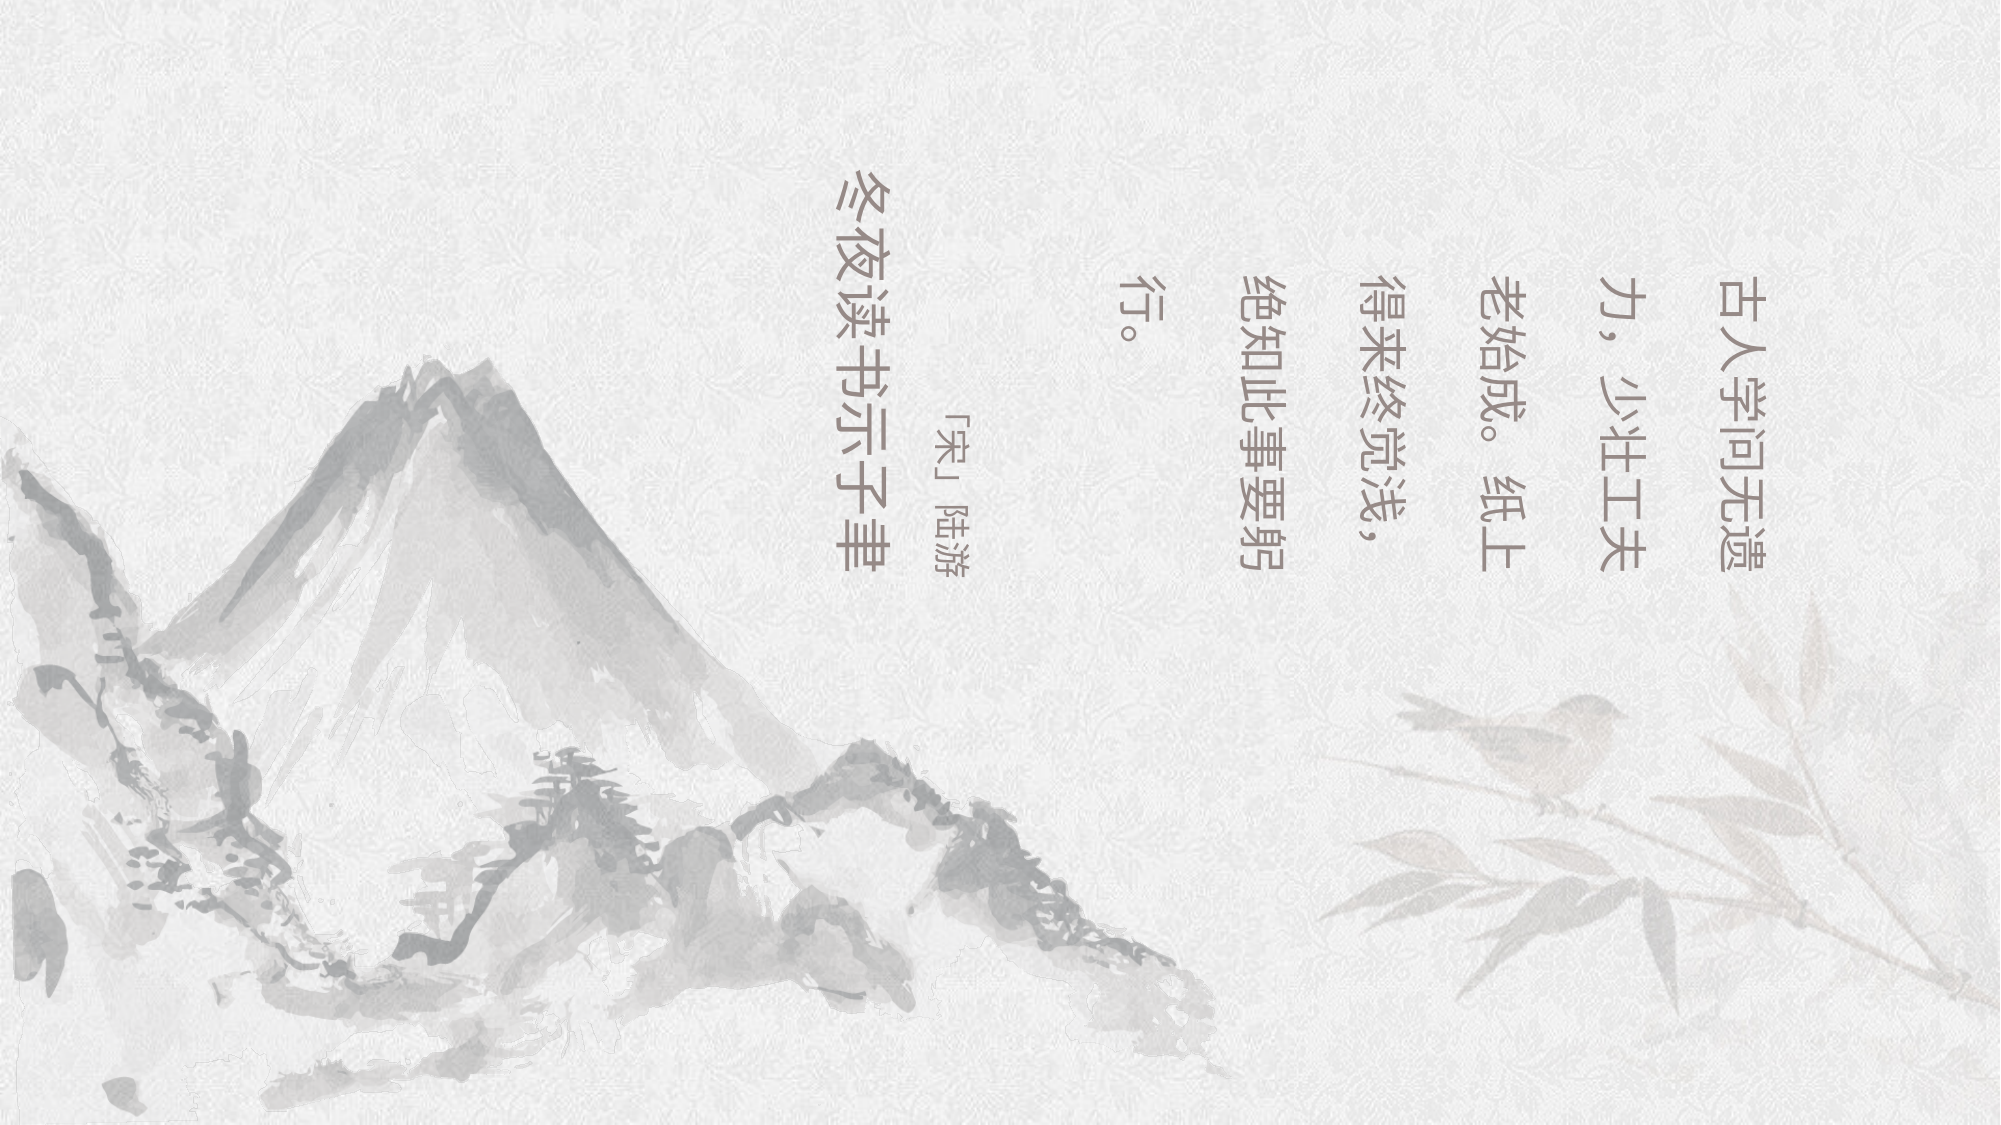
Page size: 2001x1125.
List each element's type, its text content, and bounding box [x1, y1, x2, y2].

picture [0, 0, 2000, 1125]
text_box 古人学问无遗力，少壮工夫老始成。纸上得来终觉浅，绝知此事要躬行。 [1294, 259, 1842, 594]
